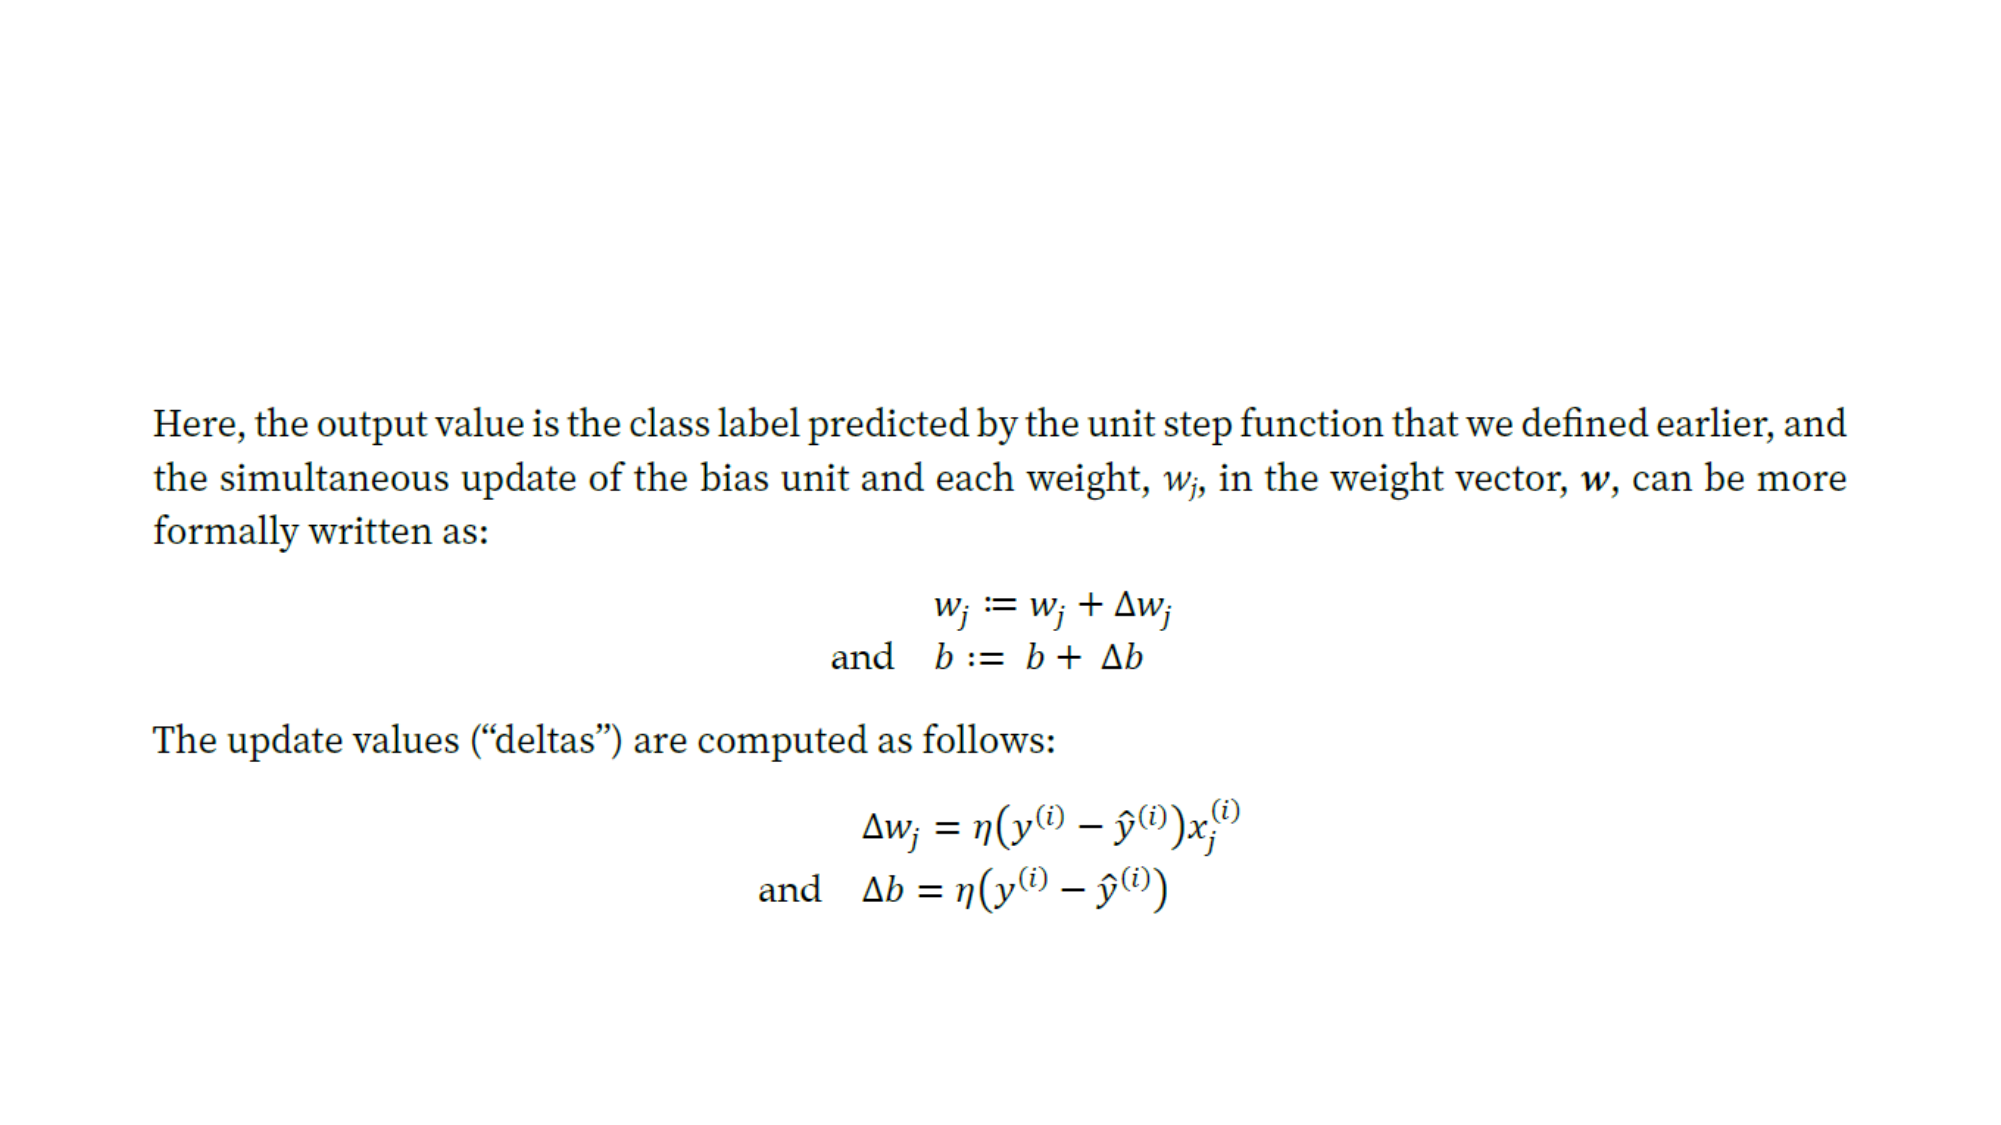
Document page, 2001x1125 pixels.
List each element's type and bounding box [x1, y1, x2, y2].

list [137, 388, 1863, 924]
